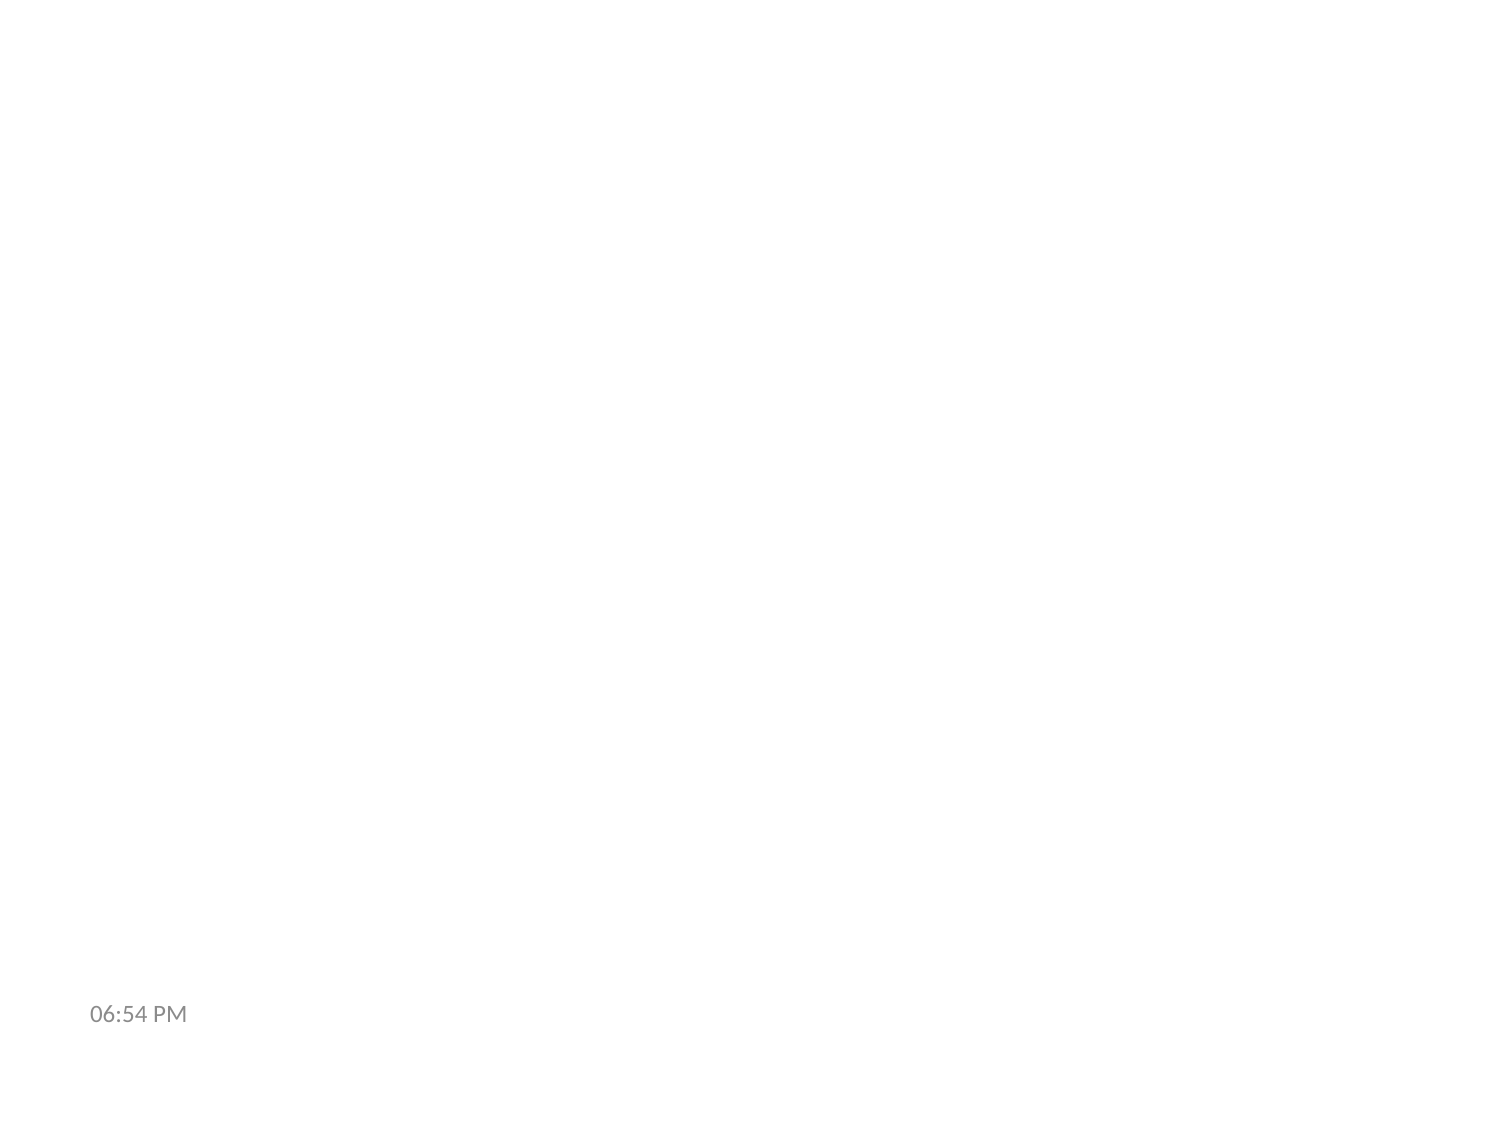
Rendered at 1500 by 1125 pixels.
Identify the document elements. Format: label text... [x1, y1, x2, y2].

text_box 3:35 PM [75, 982, 425, 1043]
